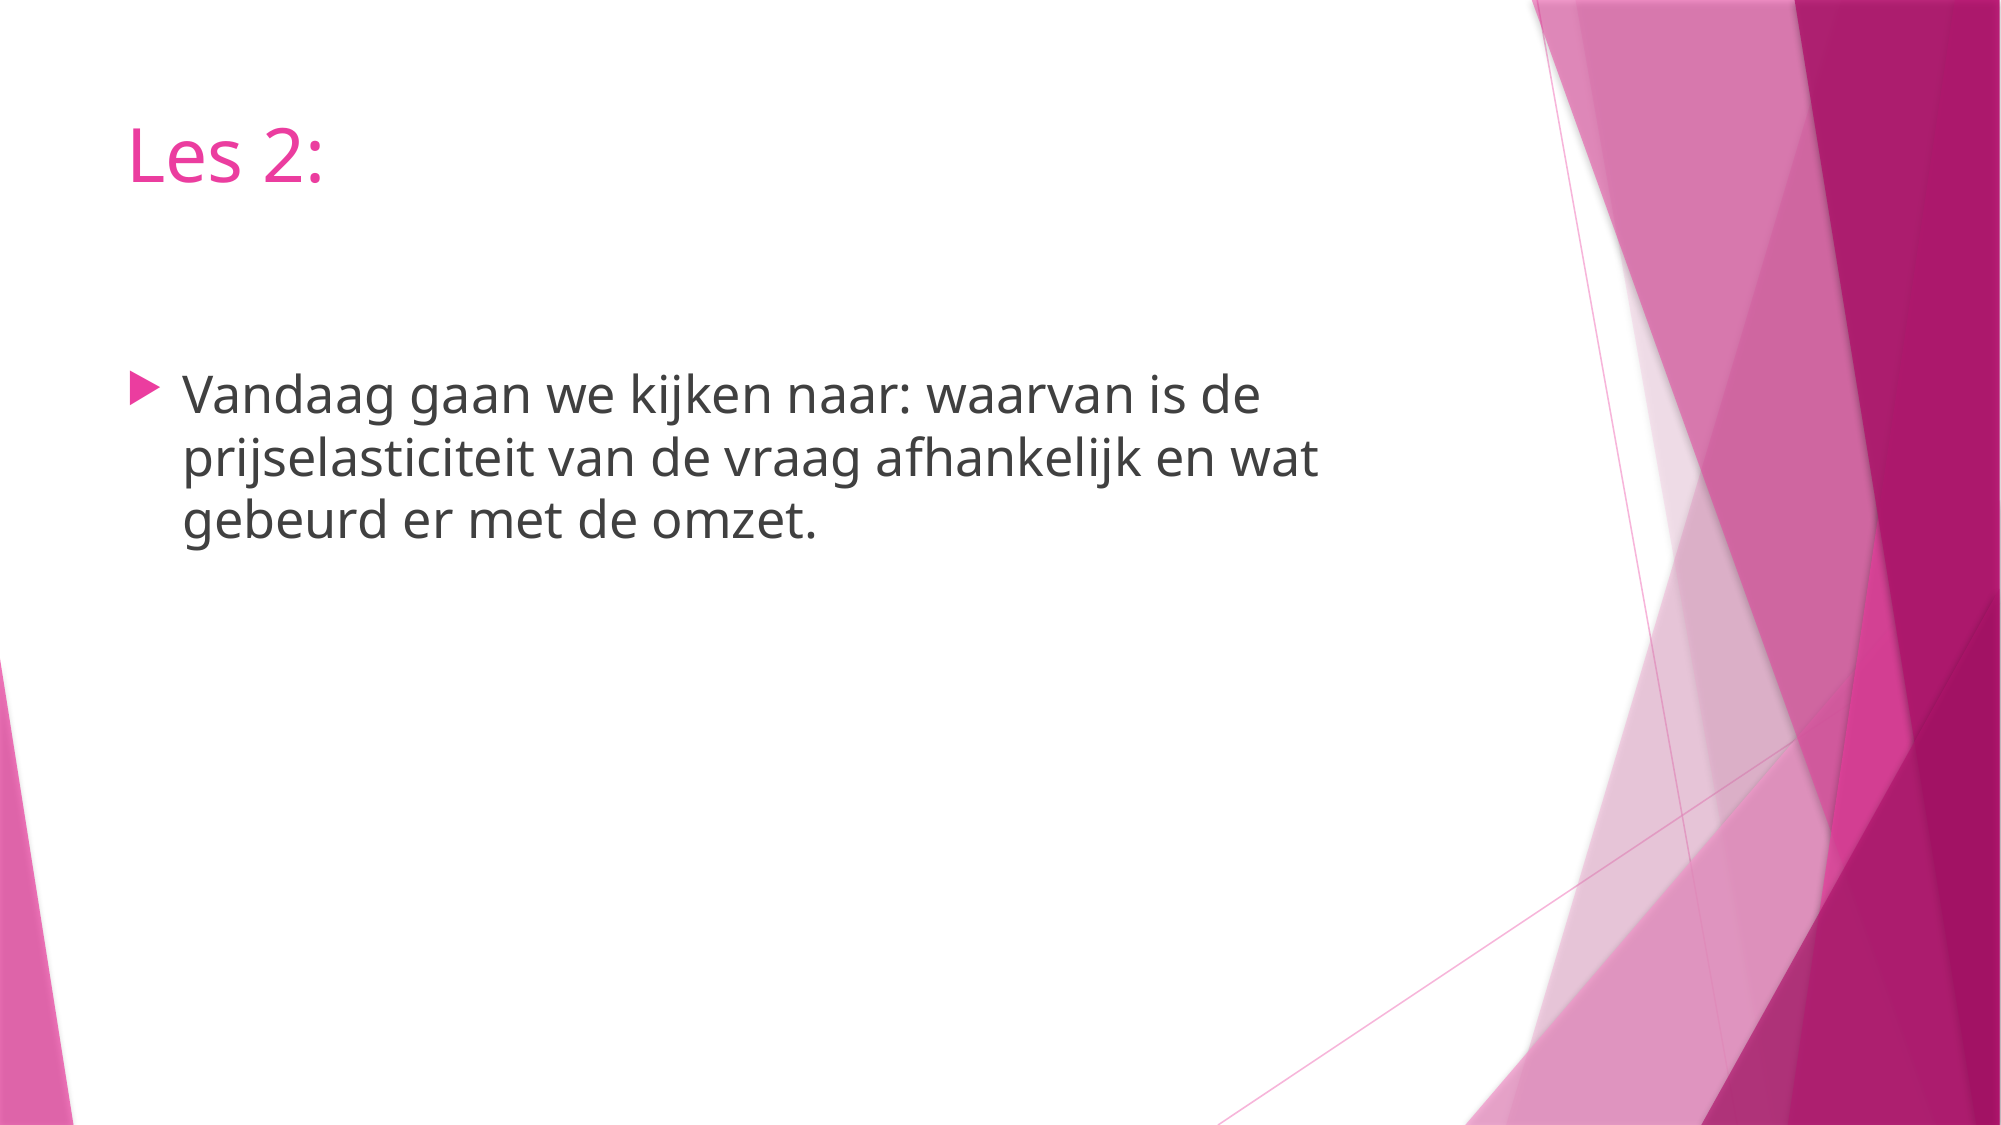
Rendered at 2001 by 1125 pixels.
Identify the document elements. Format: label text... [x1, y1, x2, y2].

list Vandaag gaan we kijken naar: waarvan is de prijselasticiteit van de vraag afhankelijk en wat gebeurd er met de omzet. [111, 354, 1522, 992]
title Les 2: [111, 99, 1522, 317]
